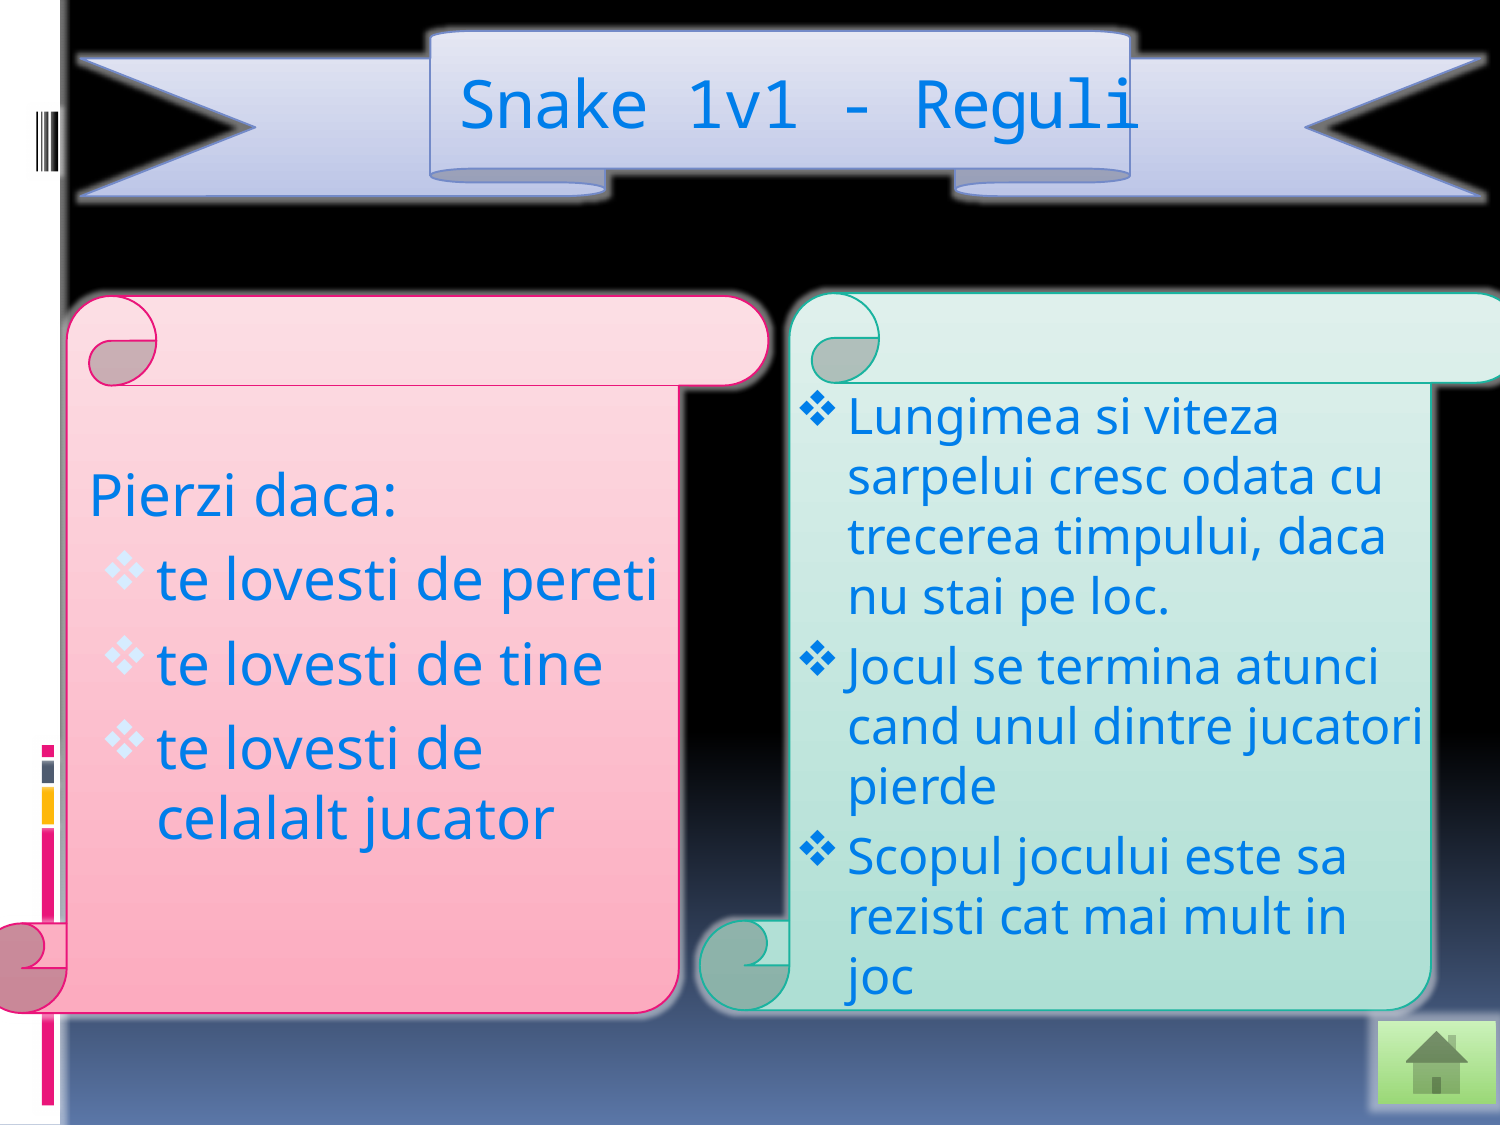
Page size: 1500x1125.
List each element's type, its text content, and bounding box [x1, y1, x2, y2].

text_box [0, 294, 770, 1015]
title Snake 1v1 - Reguli [442, 54, 1222, 173]
text_box [700, 919, 780, 1012]
text_box [788, 292, 1500, 384]
text_box [1377, 1020, 1496, 1104]
list Pierzi daca: te lovesti de pereti te lovesti de tine te lovesti de celalalt jucator [73, 450, 700, 982]
text_box [954, 57, 1482, 198]
text_box Lungimea si viteza sarpelui cresc odata cu trecerea timpului, daca nu stai pe loc. Jocul se termina atunci cand unul dintre jucatori pierde Scopul jocului este sa rezisti cat mai mult in joc [780, 376, 1441, 1015]
text_box [79, 29, 1132, 198]
